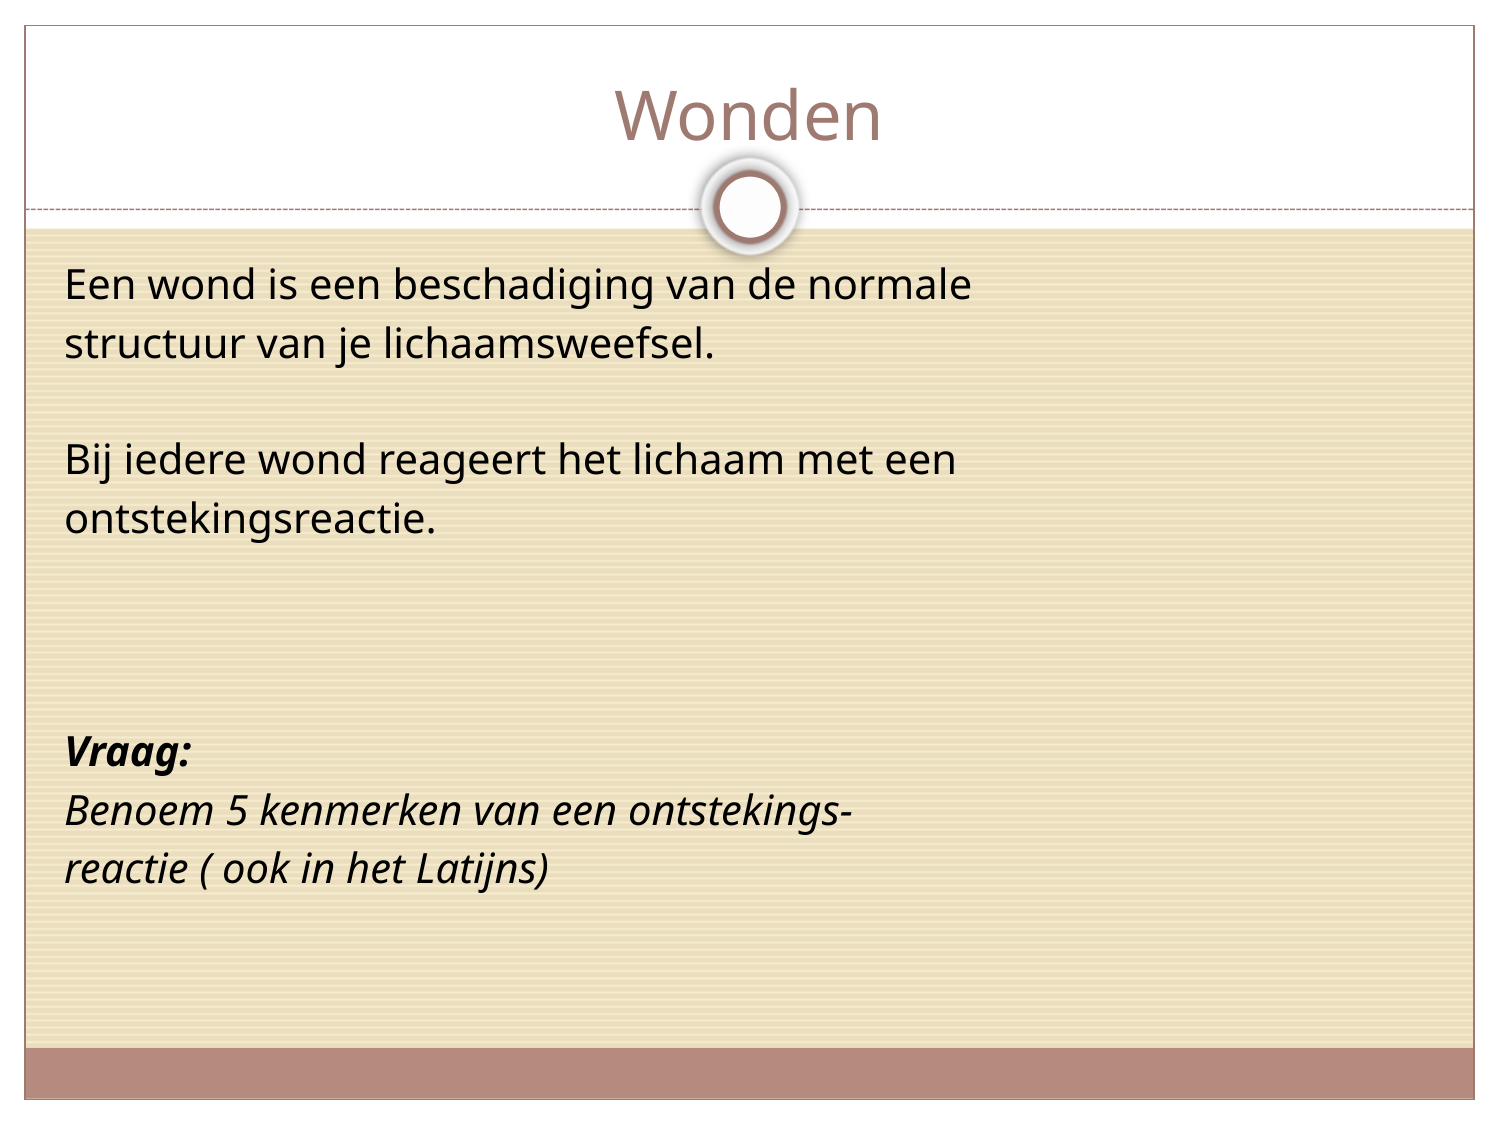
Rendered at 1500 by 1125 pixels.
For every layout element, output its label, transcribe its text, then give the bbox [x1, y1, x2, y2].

list Een wond is een beschadiging van de normale structuur van je lichaamsweefsel. Bij iedere wond reageert het lichaam met een ontstekingsreactie. Vraag: Benoem 5 kenmerken van een ontstekings- reactie ( ook in het Latijns) [49, 250, 1445, 1001]
title Wonden [49, 37, 1450, 162]
